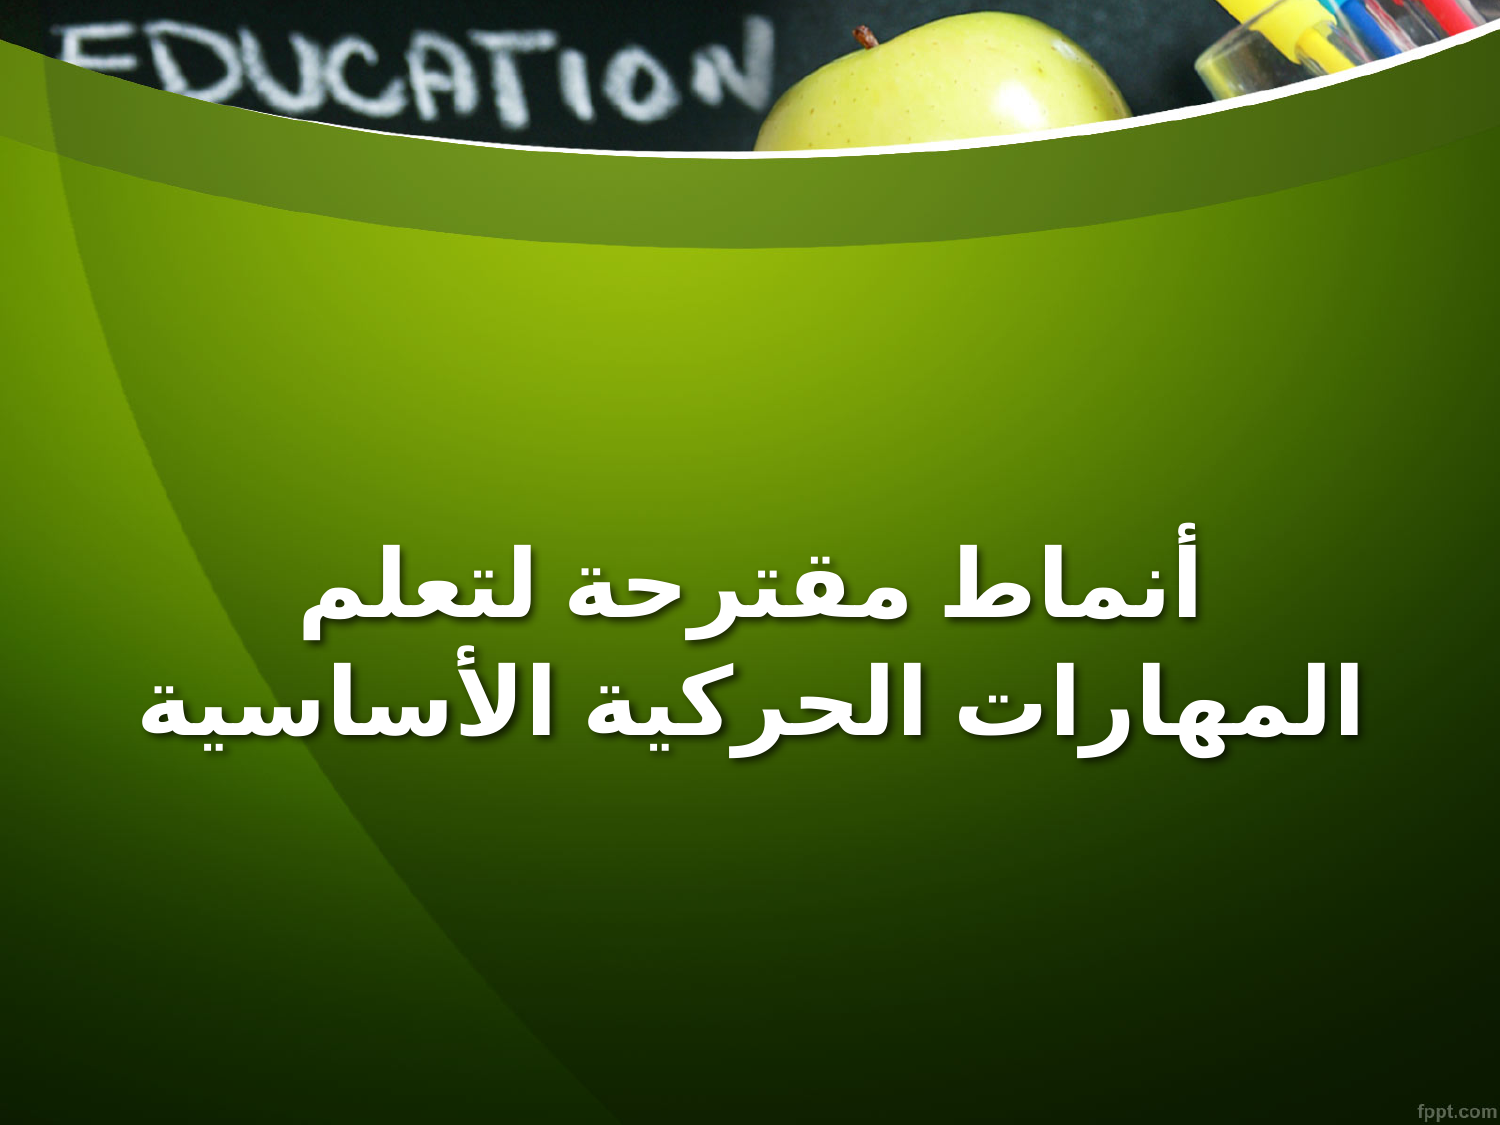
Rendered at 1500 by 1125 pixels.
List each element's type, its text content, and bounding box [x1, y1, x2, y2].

title أنماط مقترحة لتعلم المهارات الحركية الأساسية [75, 525, 1428, 776]
picture [0, 0, 1500, 1125]
